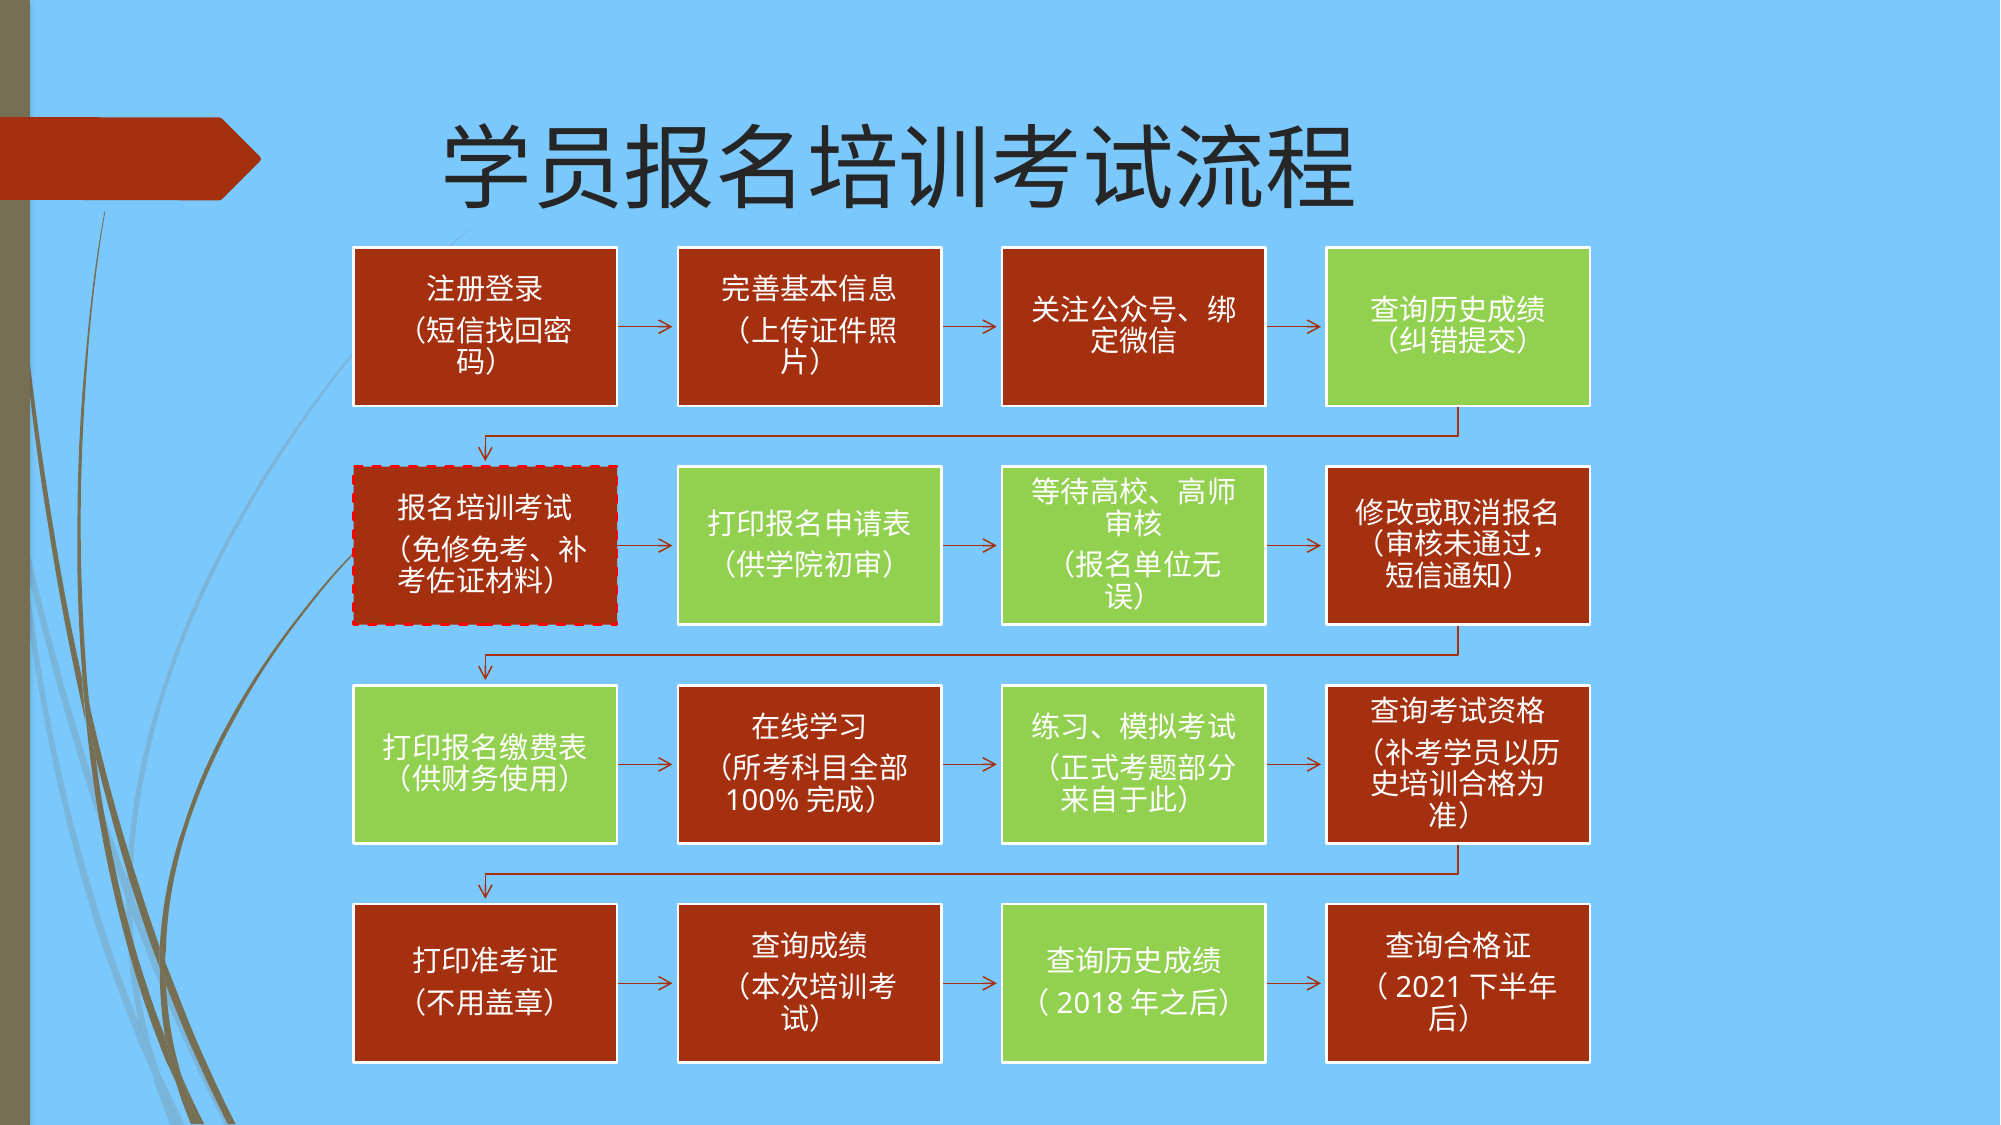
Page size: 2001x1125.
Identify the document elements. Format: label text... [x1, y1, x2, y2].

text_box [304, 247, 1639, 1063]
title 学员报名培训考试流程 [425, 102, 1888, 313]
